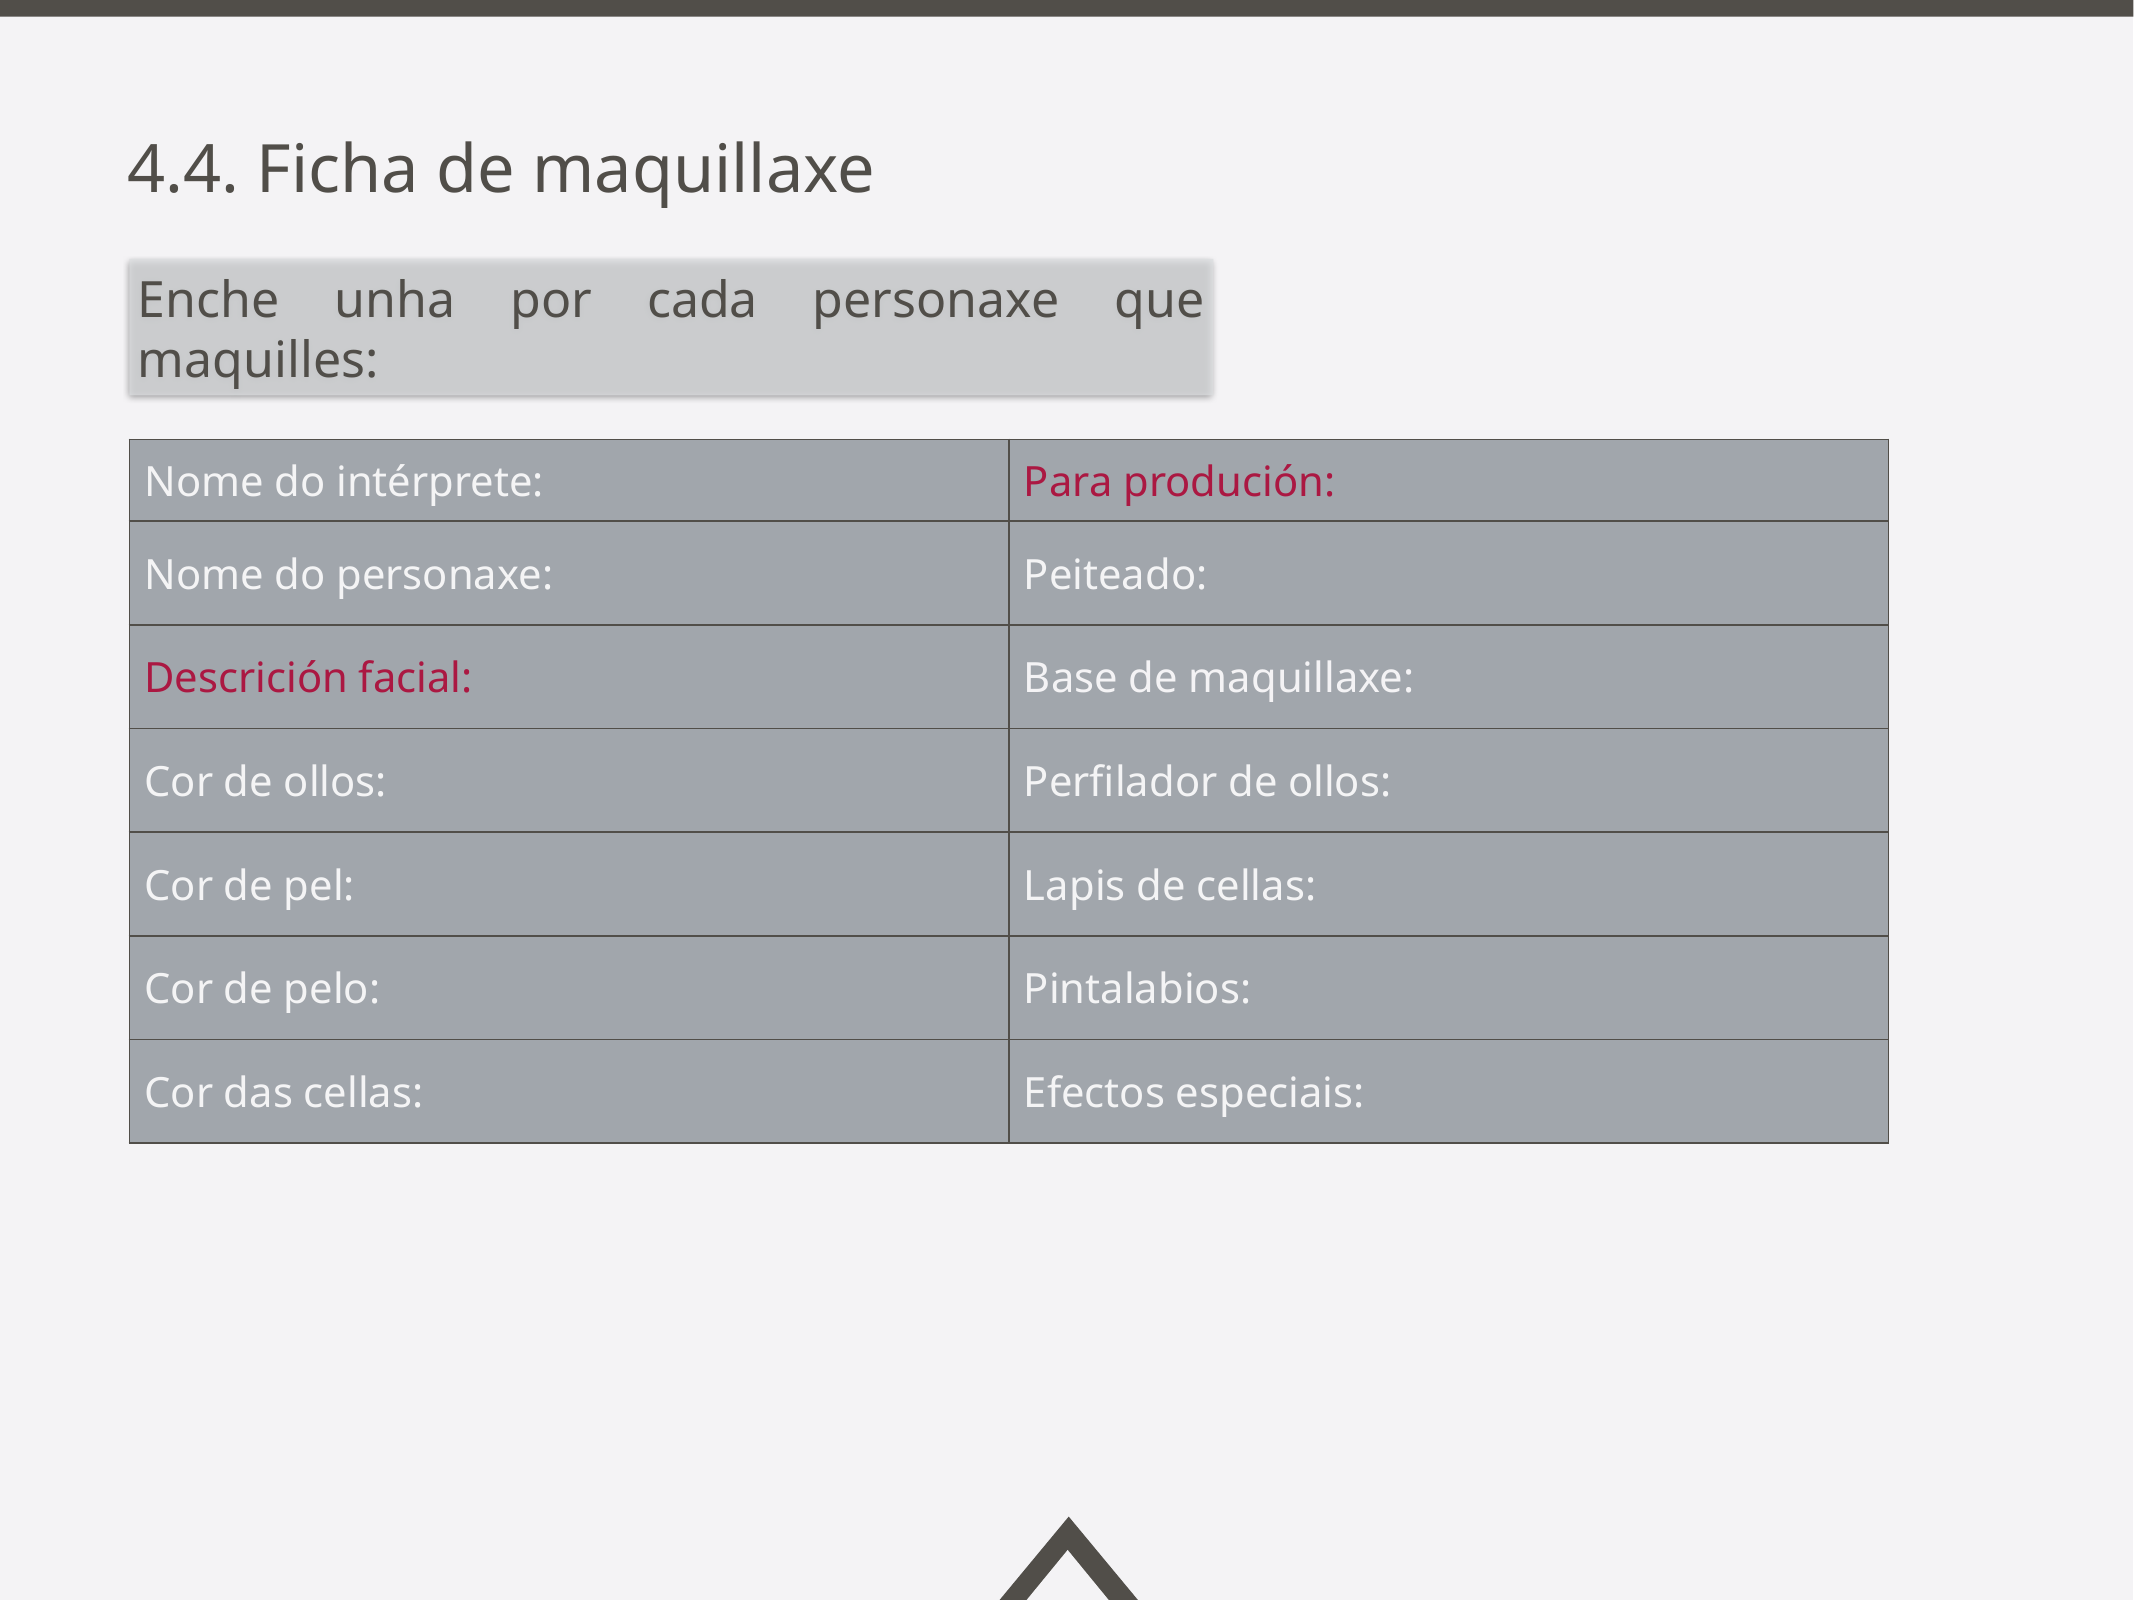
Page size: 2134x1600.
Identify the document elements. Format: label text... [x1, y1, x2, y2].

table_cell Cor de pel: [130, 833, 1008, 935]
table_cell Descrición facial: [130, 626, 1008, 728]
table_cell Nome do personaxe: [130, 522, 1008, 624]
table_header Nome do intérprete: [130, 440, 1008, 520]
table_cell Lapis de cellas: [1010, 833, 1888, 935]
table_cell Perfilador de ollos: [1010, 729, 1888, 831]
table_cell Pintalabios: [1010, 937, 1888, 1039]
table_cell Cor das cellas: [130, 1040, 1008, 1142]
table_cell Efectos especiais: [1010, 1040, 1888, 1142]
table_cell Cor de ollos: [130, 729, 1008, 831]
table_header Para produción: [1010, 440, 1888, 520]
text_box 4.4. Ficha de maquillaxe [118, 117, 885, 215]
table_cell Peiteado: [1010, 522, 1888, 624]
text_box Enche unha por cada personaxe que maquilles: [129, 258, 1214, 396]
table_cell Base de maquillaxe: [1010, 626, 1888, 728]
table_cell Cor de pelo: [130, 937, 1008, 1039]
